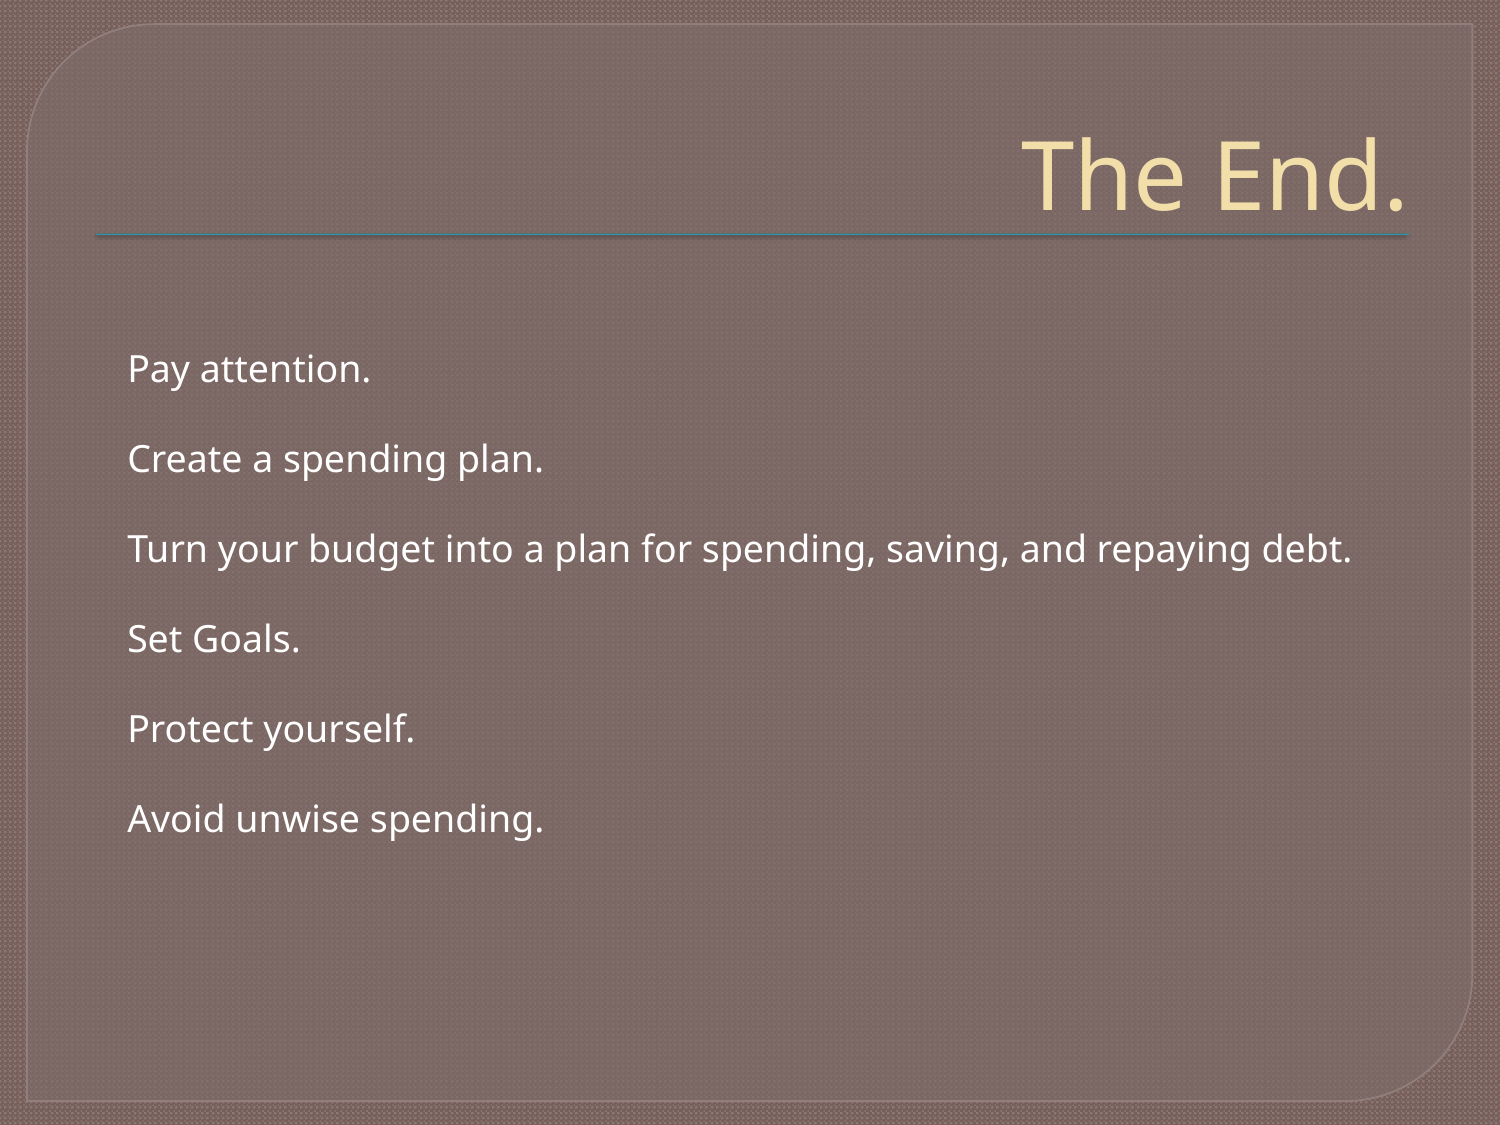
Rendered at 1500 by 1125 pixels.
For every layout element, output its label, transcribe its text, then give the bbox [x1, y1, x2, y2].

text_box Pay attention. Create a spending plan. Turn your budget into a plan for spending, saving, and repaying debt. Set Goals. Protect yourself. Avoid unwise spending. [112, 337, 1450, 848]
title The End. [75, 41, 1425, 238]
